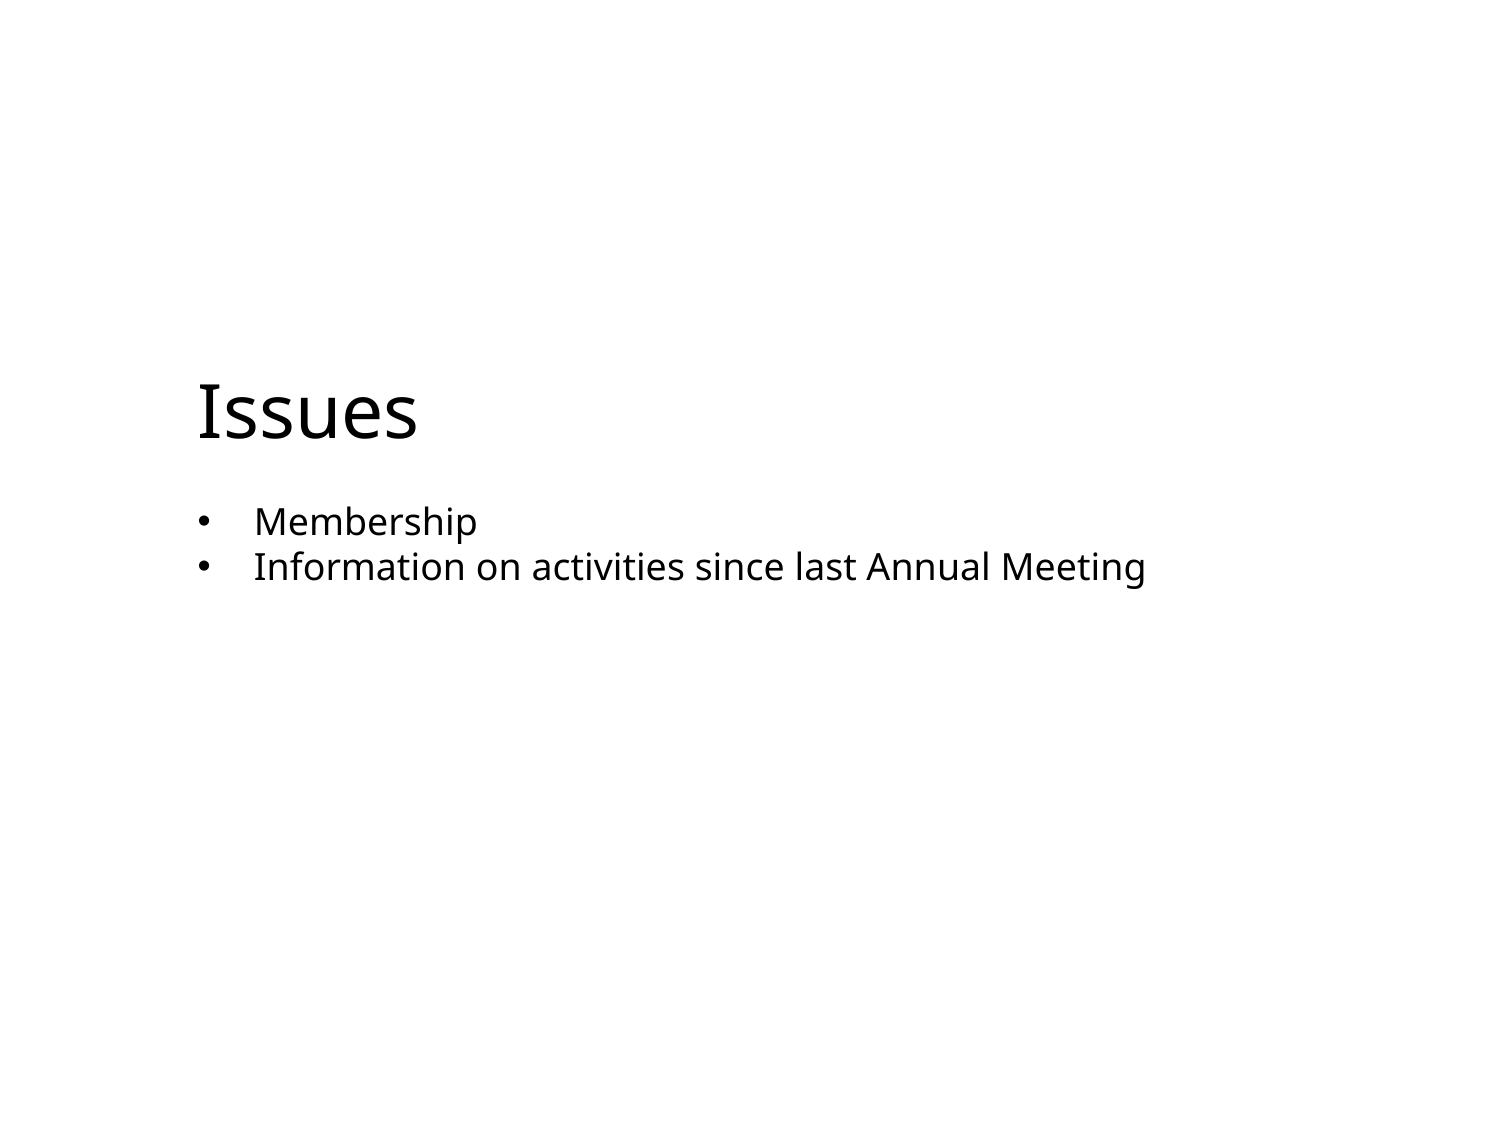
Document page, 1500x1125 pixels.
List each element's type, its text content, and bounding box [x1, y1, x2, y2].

text_box Issues Membership Information on activities since last Annual Meeting [183, 355, 1500, 596]
